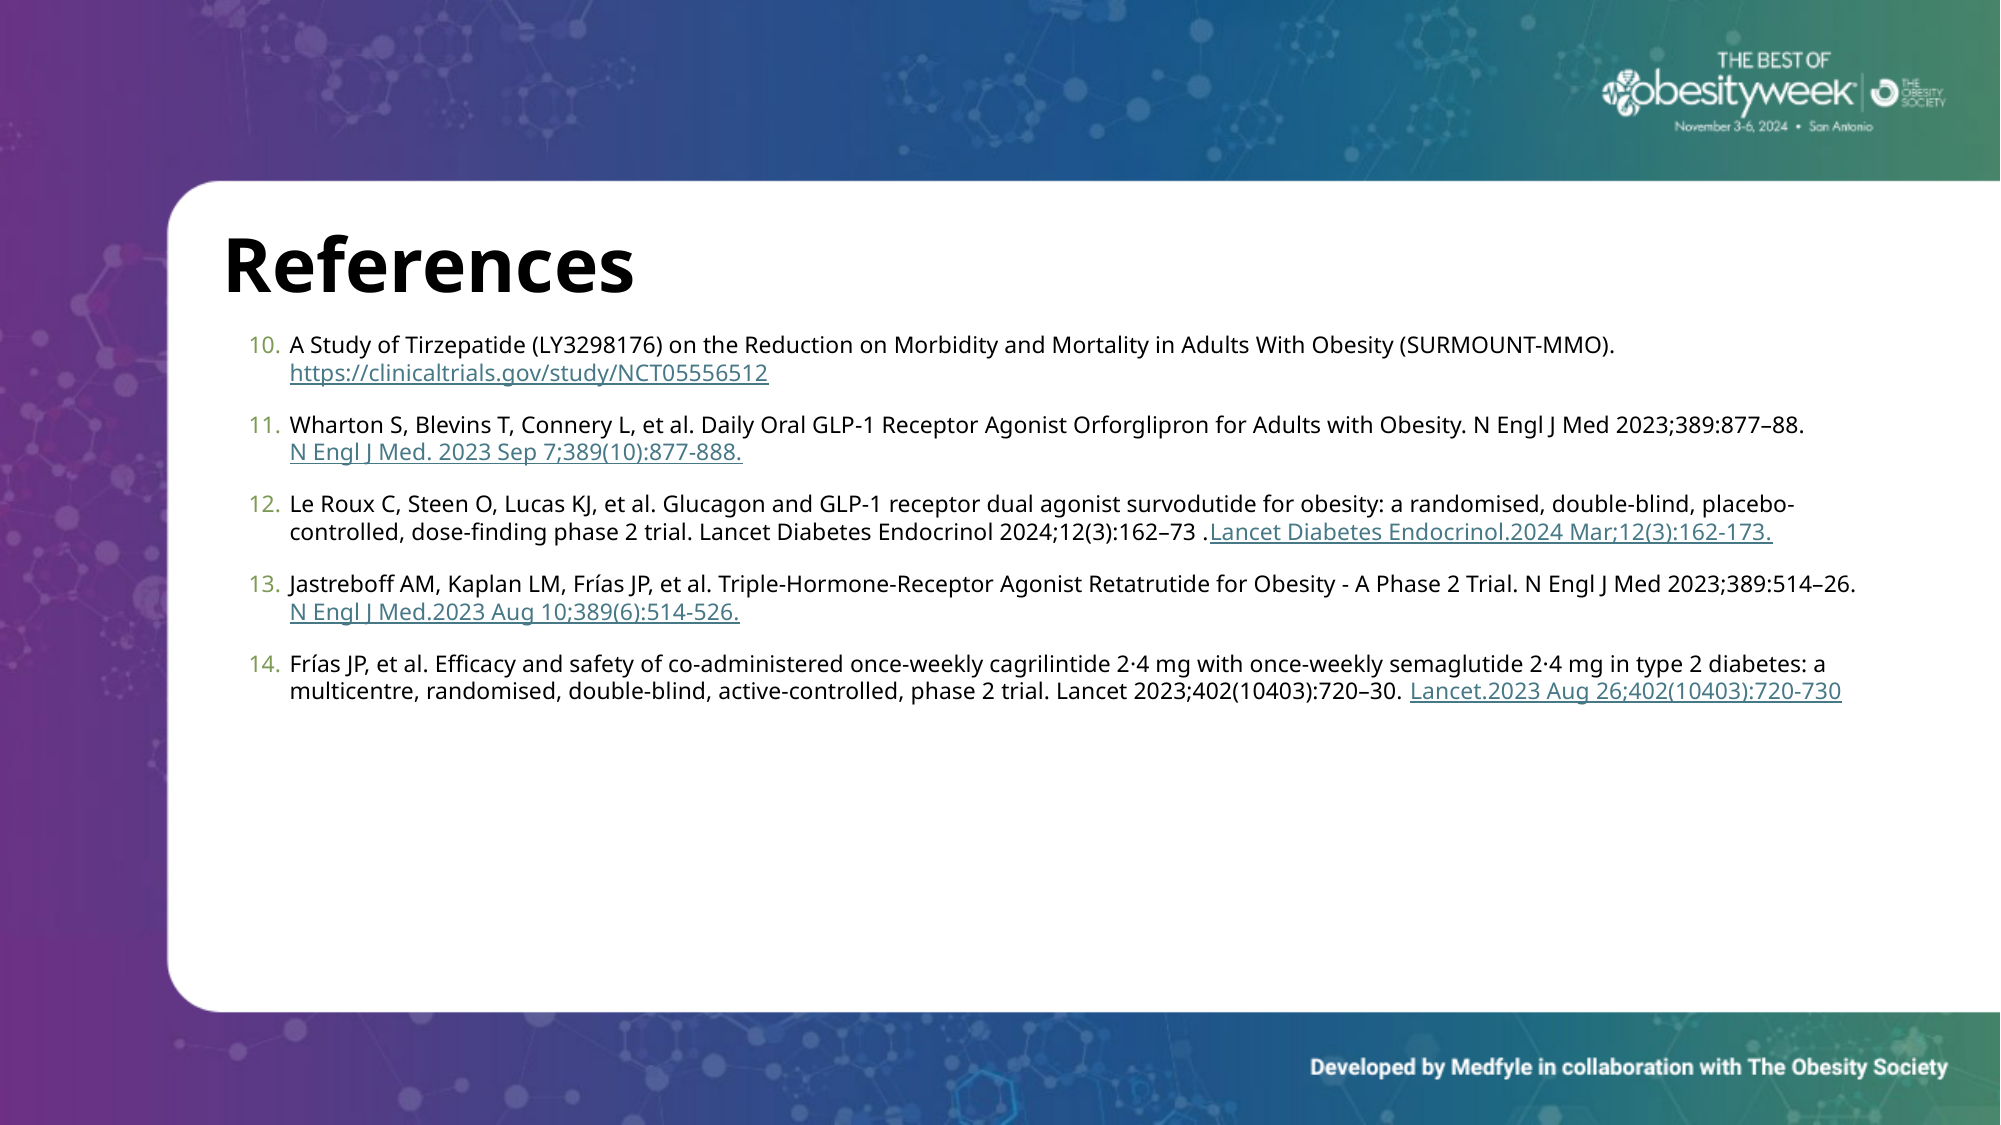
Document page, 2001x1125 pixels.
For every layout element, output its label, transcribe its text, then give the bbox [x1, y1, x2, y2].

list A Study of Tirzepatide (LY3298176) on the Reduction on Morbidity and Mortality in Adults With Obesity (SURMOUNT-MMO). https://clinicaltrials.gov/study/NCT05556512 Wharton S, Blevins T, Connery L, et al. Daily Oral GLP-1 Receptor Agonist Orforglipron for Adults with Obesity. N Engl J Med 2023;389:877–88. N Engl J Med. 2023 Sep 7;389(10):877-888. Le Roux C, Steen O, Lucas KJ, et al. Glucagon and GLP-1 receptor dual agonist survodutide for obesity: a randomised, double-blind, placebo-controlled, dose-finding phase 2 trial. Lancet Diabetes Endocrinol 2024;12(3):162–73 .Lancet Diabetes Endocrinol.2024 Mar;12(3):162-173. Jastreboff AM, Kaplan LM, Frías JP, et al. Triple-Hormone-Receptor Agonist Retatrutide for Obesity - A Phase 2 Trial. N Engl J Med 2023;389:514–26. N Engl J Med.2023 Aug 10;389(6):514-526. Frías JP, et al. Efficacy and safety of co-administered once-weekly cagrilintide 2·4 mg with once-weekly semaglutide 2·4 mg in type 2 diabetes: a multicentre, randomised, double-blind, active-controlled, phase 2 trial. Lancet 2023;402(10403):720–30. Lancet.2023 Aug 26;402(10403):720-730 [215, 323, 1925, 1013]
title References [207, 211, 1918, 326]
picture [0, 0, 2000, 1125]
